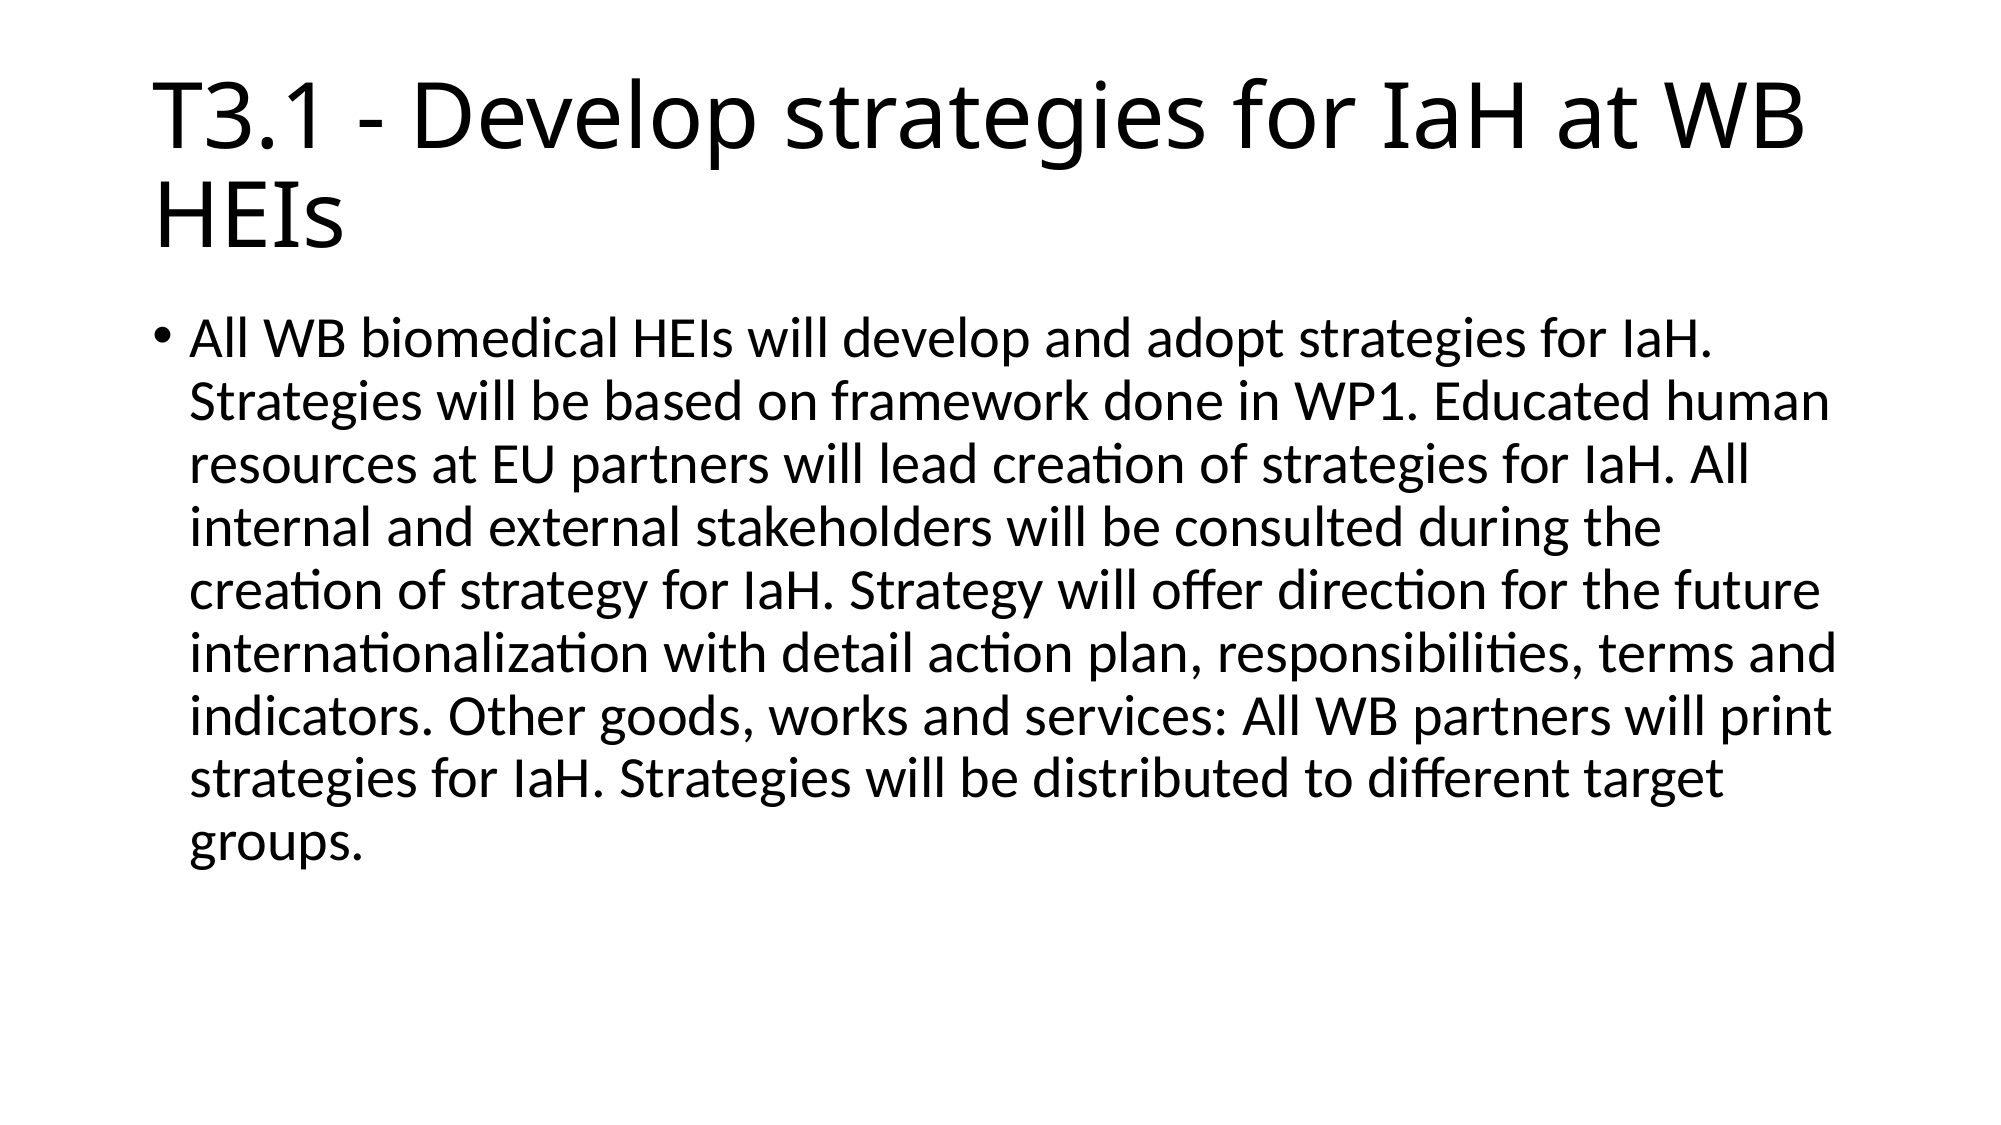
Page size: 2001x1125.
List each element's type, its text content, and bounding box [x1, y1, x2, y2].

title T3.1 - Develop strategies for IaH at WB HEIs [137, 59, 1863, 278]
list All WB biomedical HEIs will develop and adopt strategies for IaH. Strategies will be based on framework done in WP1. Educated human resources at EU partners will lead creation of strategies for IaH. All internal and external stakeholders will be consulted during the creation of strategy for IaH. Strategy will offer direction for the future internationalization with detail action plan, responsibilities, terms and indicators. Other goods, works and services: All WB partners will print strategies for IaH. Strategies will be distributed to different target groups. [137, 299, 1863, 1014]
